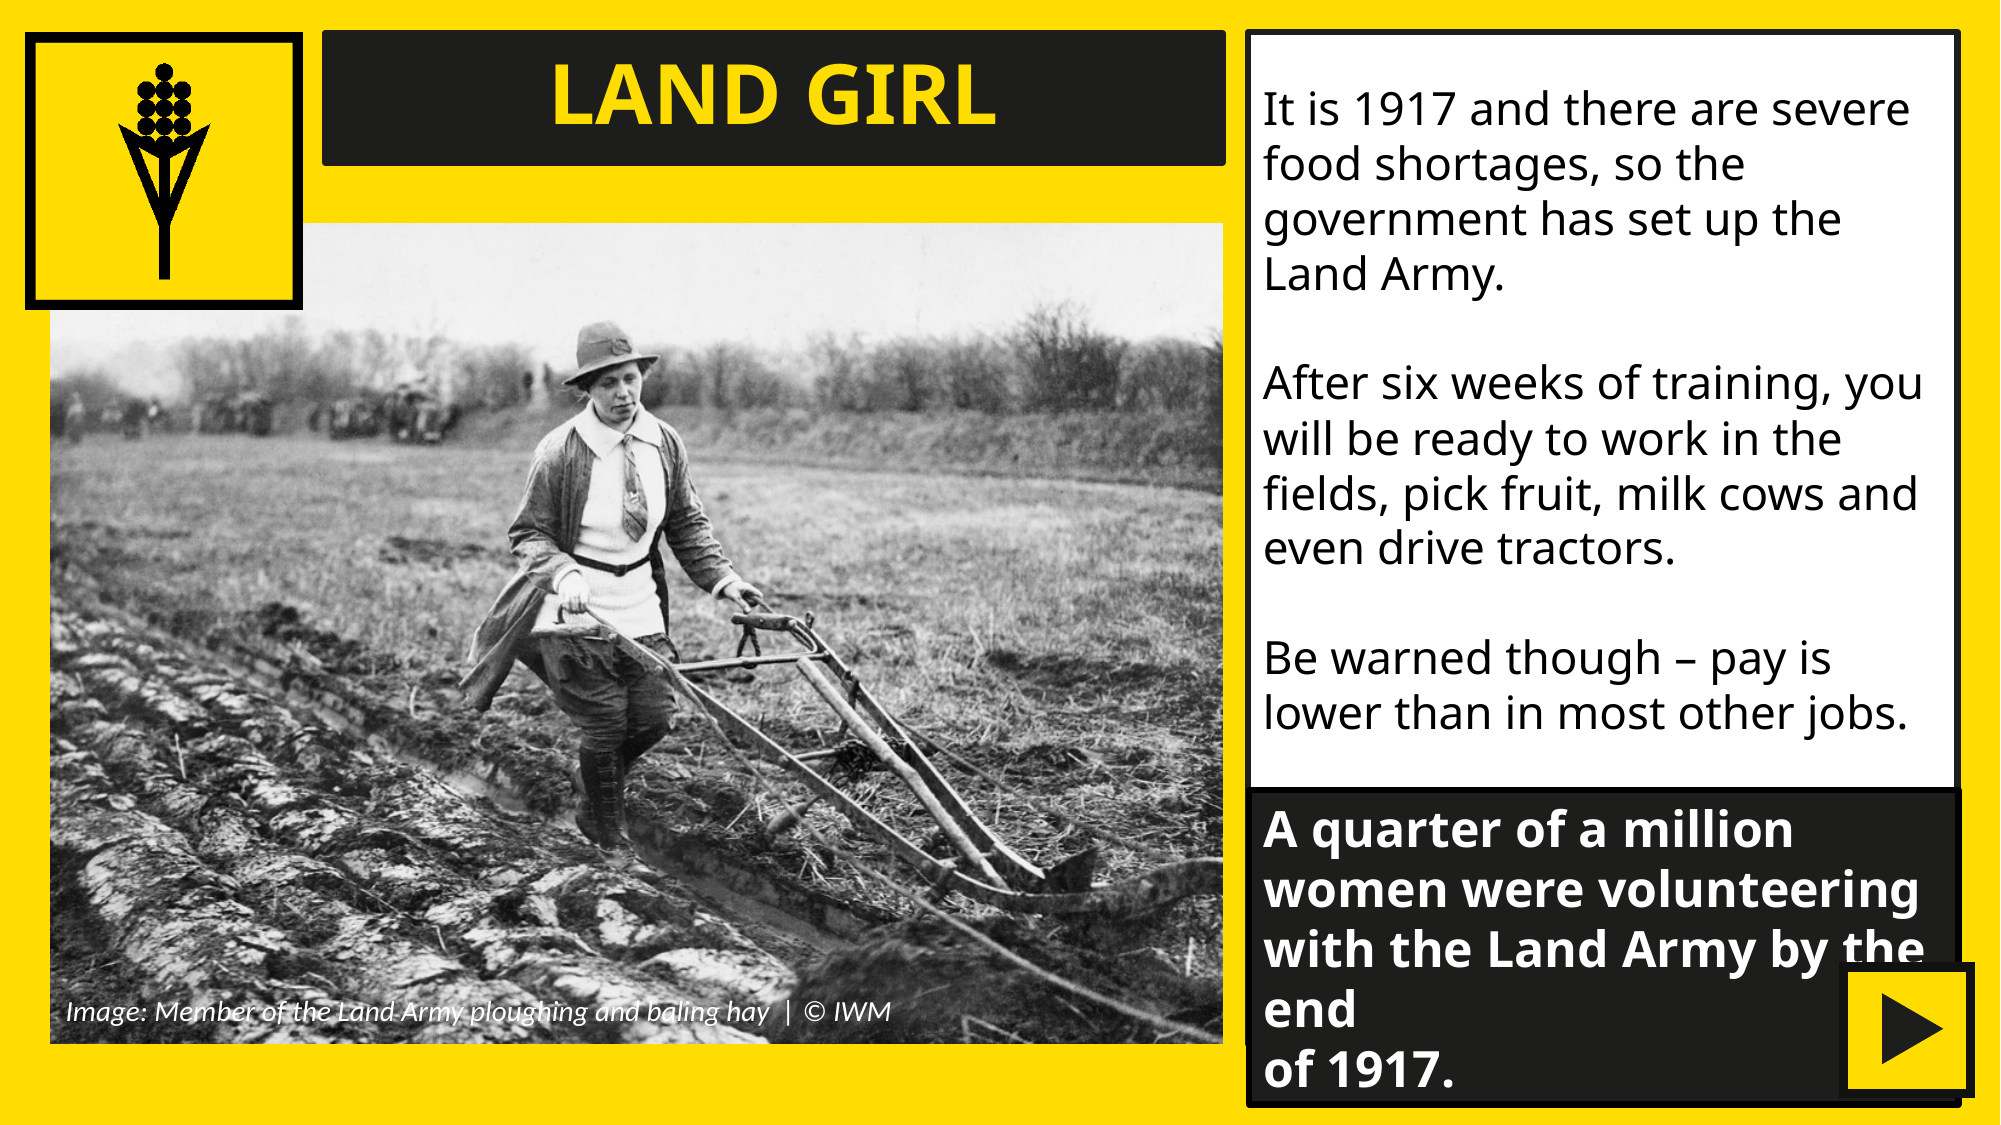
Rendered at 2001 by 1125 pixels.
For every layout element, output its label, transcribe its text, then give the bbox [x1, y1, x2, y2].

list It is 1917 and there are severe food shortages, so the government has set up the Land Army. After six weeks of training, you will be ready to work in the fields, pick fruit, milk cows and even drive tractors. Be warned though – pay is lower than in most other jobs. [1247, 32, 1958, 1044]
text_box A quarter of a million women were volunteering with the Land Army by the end of 1917. [1248, 789, 1959, 1105]
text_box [1843, 966, 1971, 1094]
picture [25, 32, 1223, 1044]
text_box LAND GIRL [325, 33, 1223, 163]
text_box [1842, 962, 1972, 1094]
